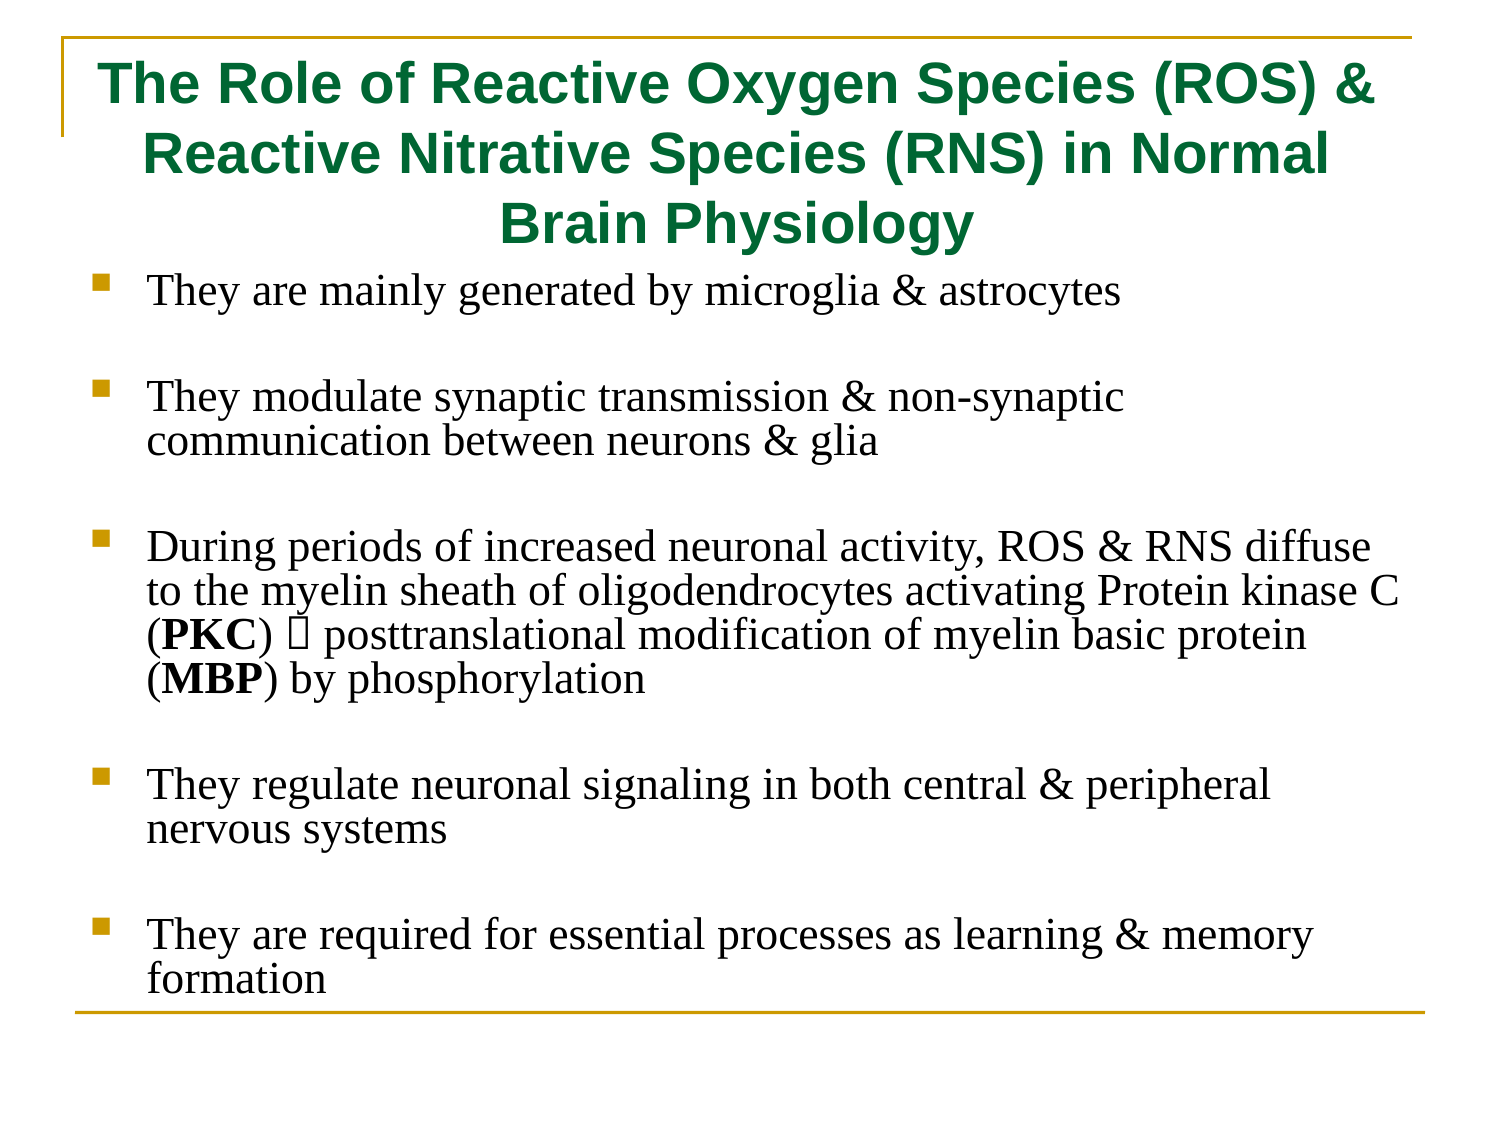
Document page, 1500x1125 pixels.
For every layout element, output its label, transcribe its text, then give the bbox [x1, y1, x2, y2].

title The Role of Reactive Oxygen Species (ROS) & Reactive Nitrative Species (RNS) in Normal Brain Physiology [75, 37, 1400, 250]
list They are mainly generated by microglia & astrocytes They modulate synaptic transmission & non-synaptic communication between neurons & glia During periods of increased neuronal activity, ROS & RNS diffuse to the myelin sheath of oligodendrocytes activating Protein kinase C (PKC)  posttranslational modification of myelin basic protein (MBP) by phosphorylation They regulate neuronal signaling in both central & peripheral nervous systems They are required for essential processes as learning & memory formation [75, 262, 1425, 975]
